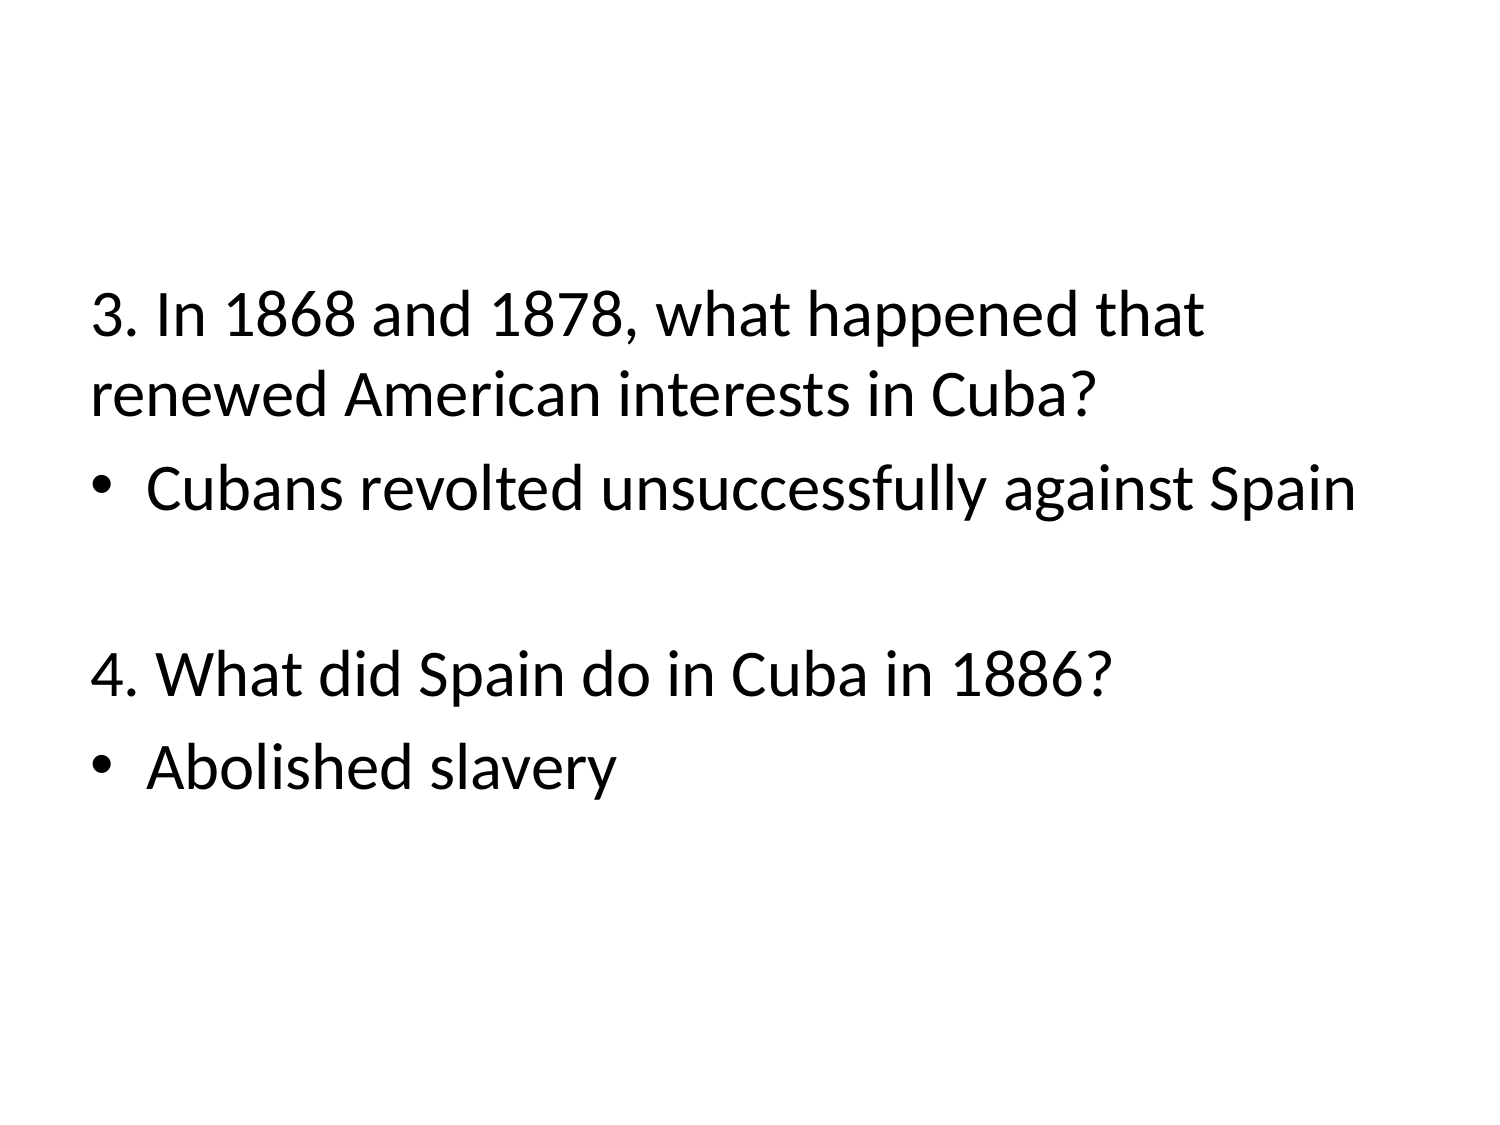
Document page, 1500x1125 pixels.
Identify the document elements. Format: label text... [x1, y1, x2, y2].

list 3. In 1868 and 1878, what happened that renewed American interests in Cuba? Cubans revolted unsuccessfully against Spain 4. What did Spain do in Cuba in 1886? Abolished slavery [75, 262, 1425, 1005]
